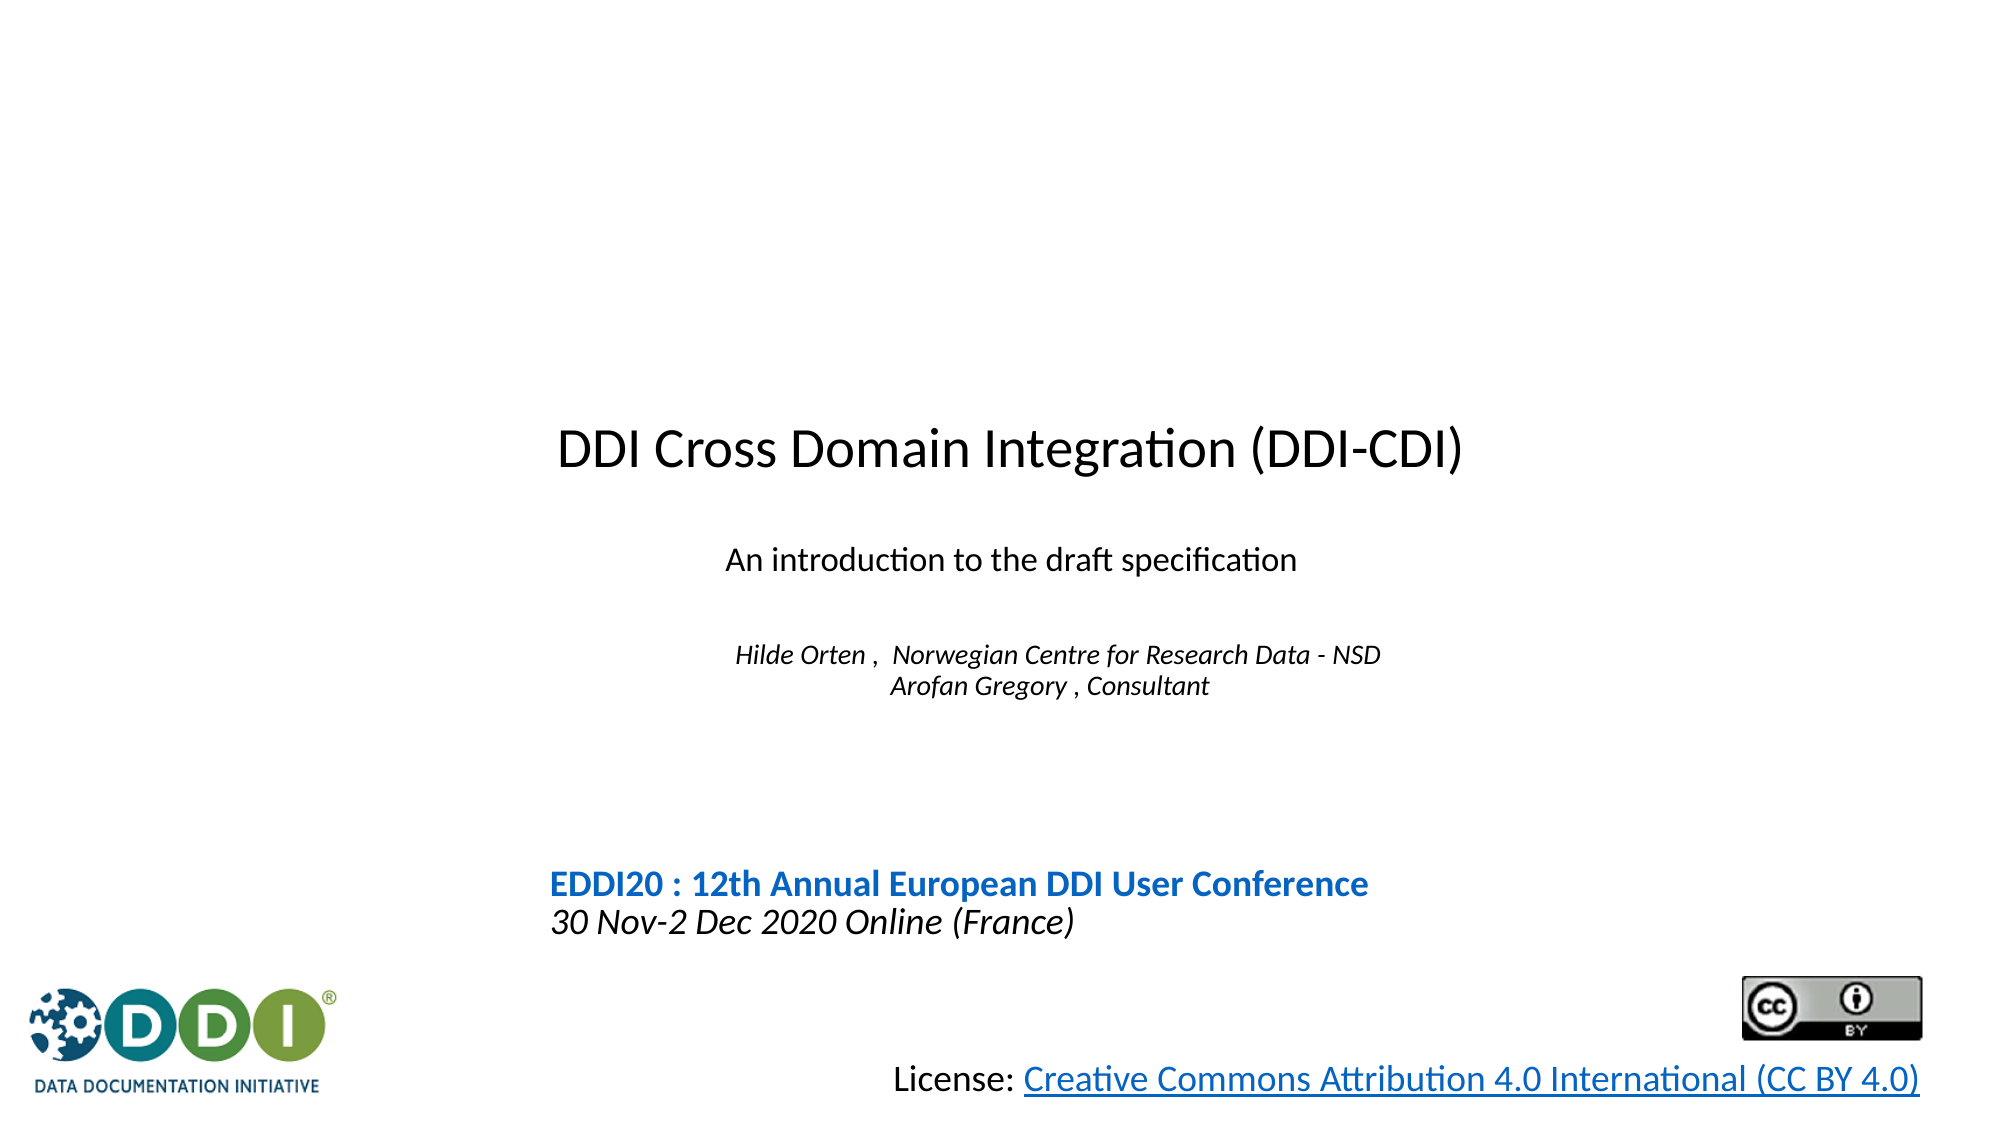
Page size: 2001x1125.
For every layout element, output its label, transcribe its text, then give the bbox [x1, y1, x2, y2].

title DDI Cross Domain Integration (DDI-CDI) An introduction to the draft specification Hilde Orten , Norwegian Centre for Research Data - NSD Arofan Gregory , Consultant [104, 410, 1919, 803]
text_box License: Creative Commons Attribution 4.0 International (CC BY 4.0) [878, 1046, 2000, 1107]
picture [1740, 975, 1923, 1041]
picture [25, 983, 341, 1097]
table_header EDDI20 : 12th Annual European DDI User Conference 30 Nov-2 Dec 2020 Online (France) [550, 868, 2000, 944]
